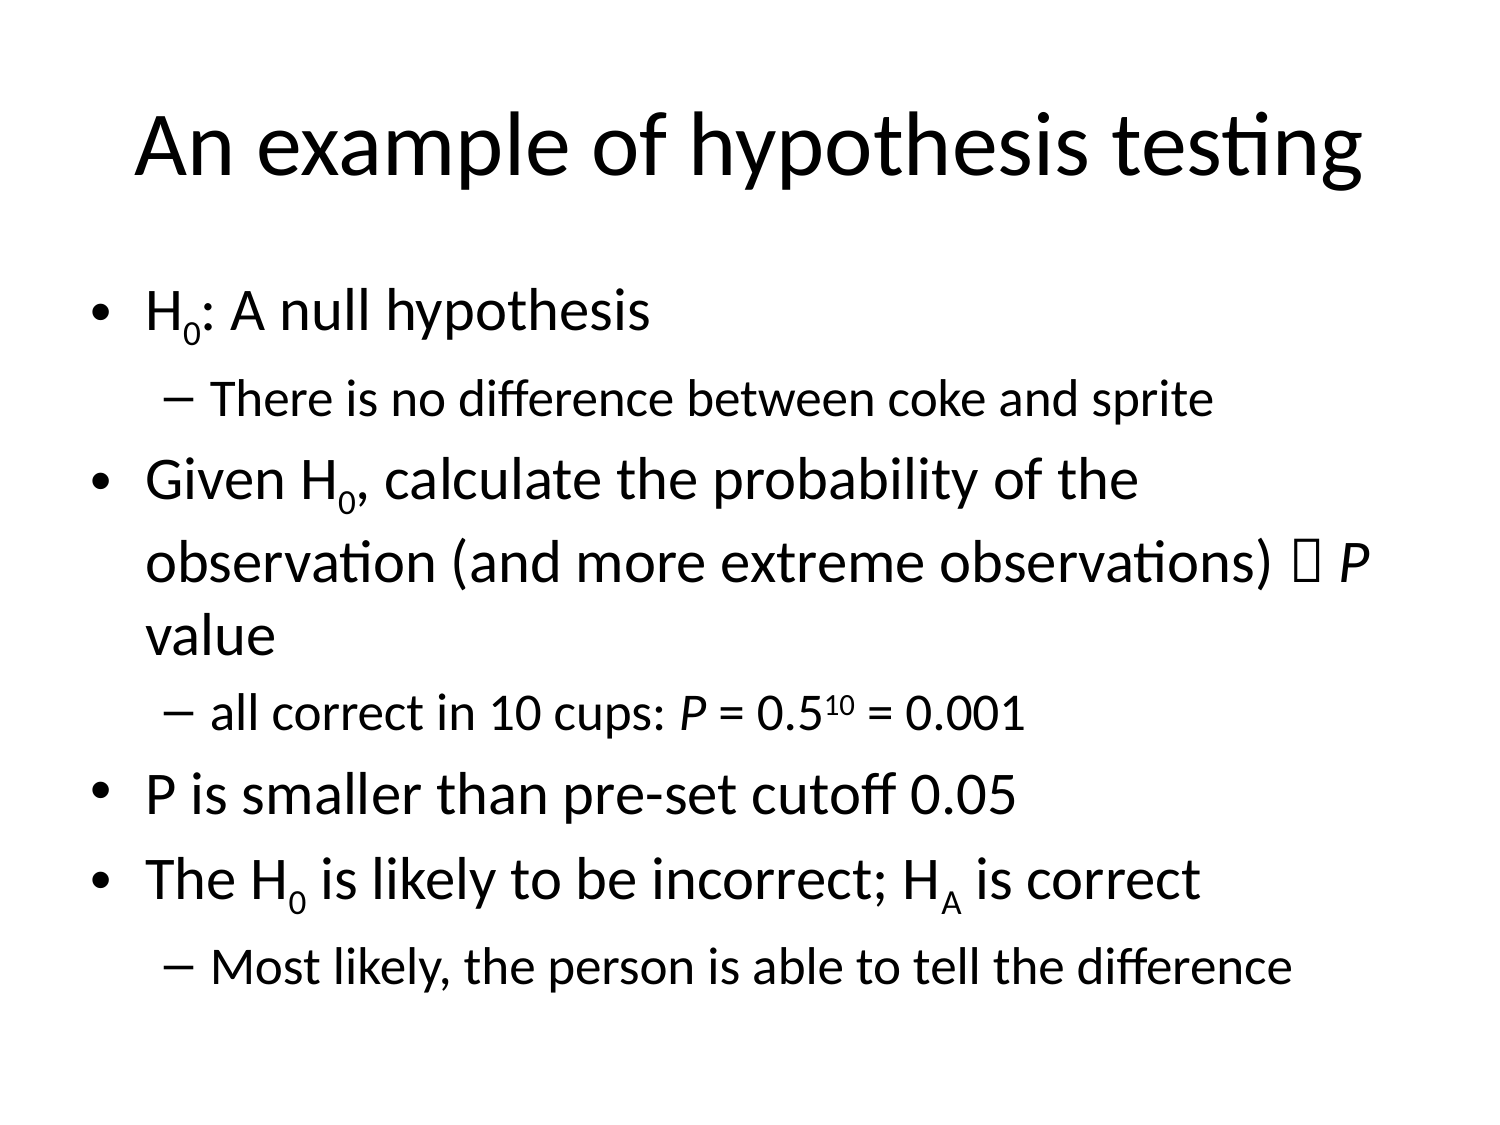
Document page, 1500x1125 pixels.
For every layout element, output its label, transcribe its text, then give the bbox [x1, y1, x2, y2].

title An example of hypothesis testing [75, 45, 1425, 233]
list H0: A null hypothesis There is no difference between coke and sprite Given H0, calculate the probability of the observation (and more extreme observations)  P value all correct in 10 cups: P = 0.510 = 0.001 P is smaller than pre-set cutoff 0.05 The H0 is likely to be incorrect; HA is correct Most likely, the person is able to tell the difference [75, 262, 1425, 1005]
